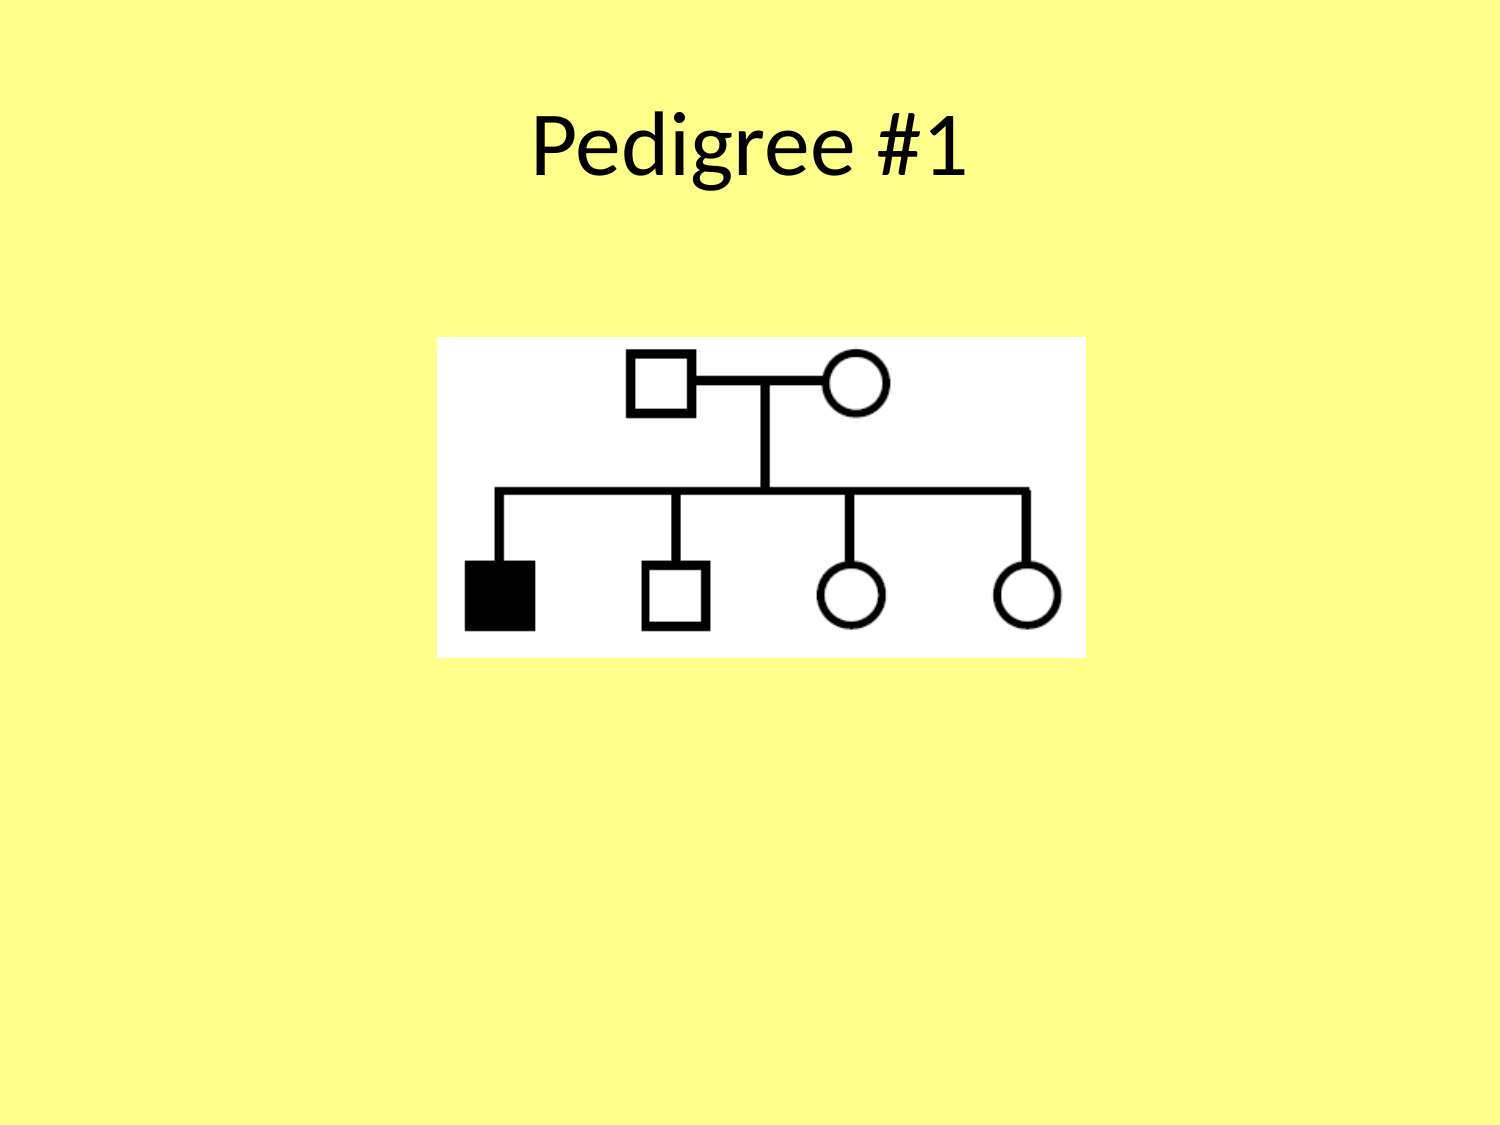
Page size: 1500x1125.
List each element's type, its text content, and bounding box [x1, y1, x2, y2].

picture [437, 337, 1087, 658]
title Pedigree #1 [75, 45, 1425, 233]
